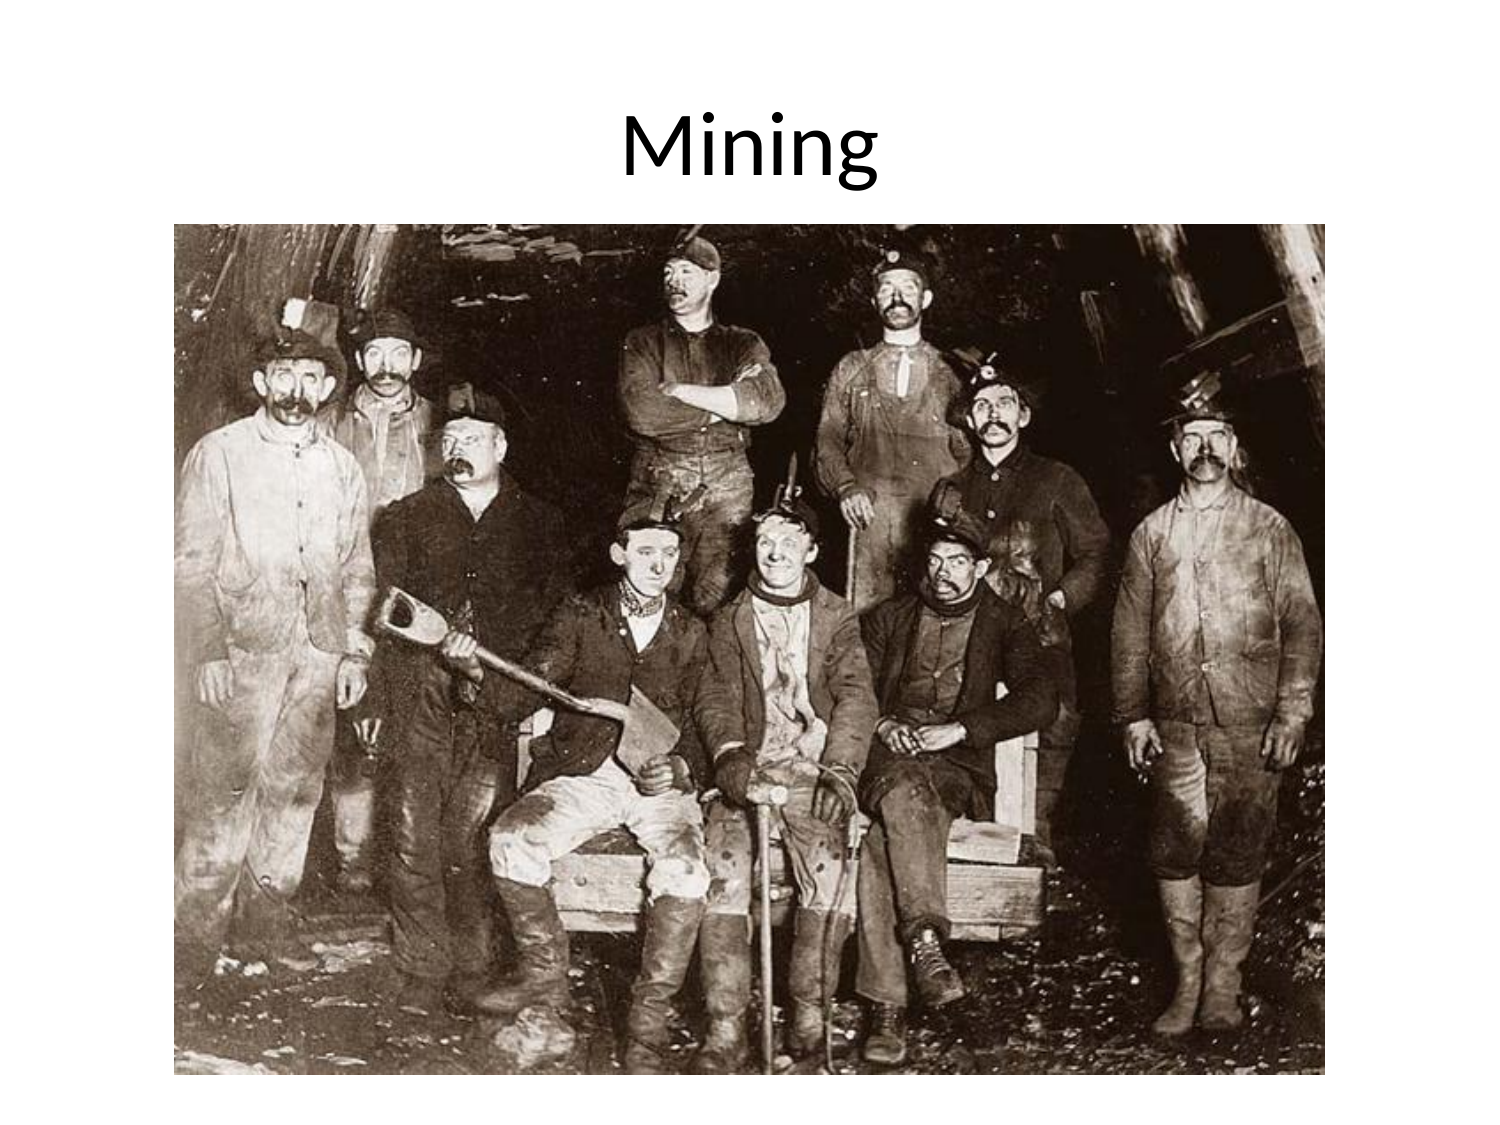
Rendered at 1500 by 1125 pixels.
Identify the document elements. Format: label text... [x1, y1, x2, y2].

picture [174, 224, 1326, 1076]
title Mining [75, 45, 1425, 233]
